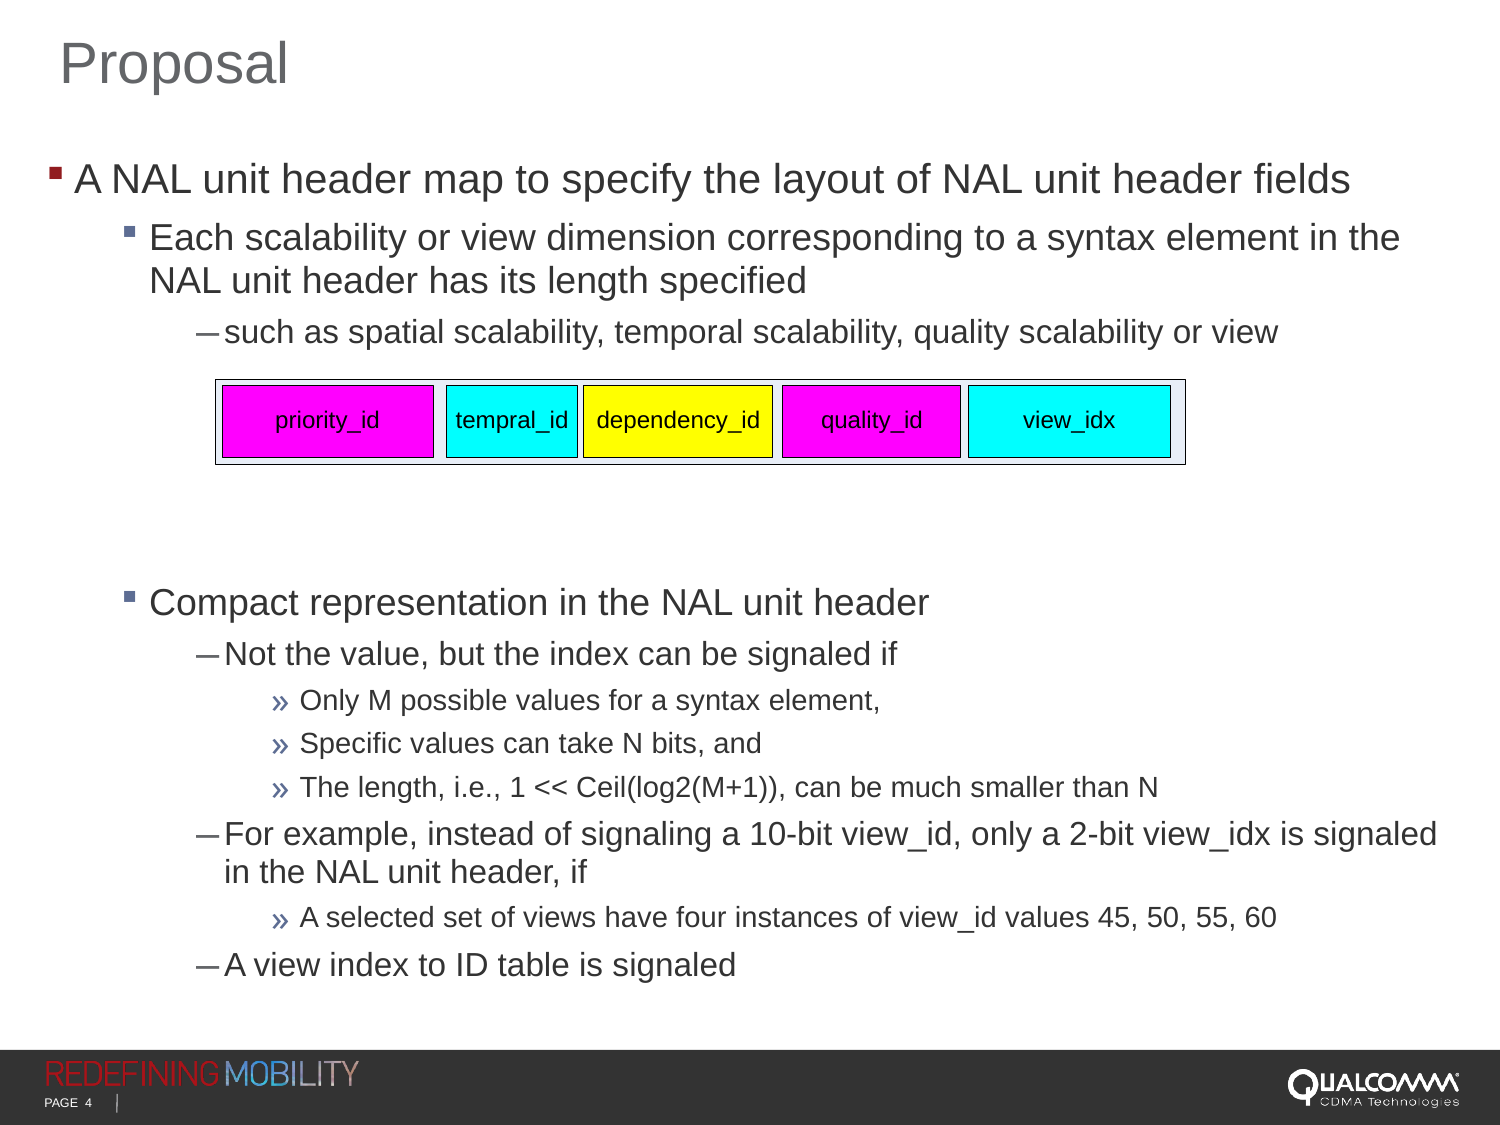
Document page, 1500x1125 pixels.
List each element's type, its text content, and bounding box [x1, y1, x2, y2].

picture [31, 1049, 369, 1098]
picture [212, 375, 1188, 468]
list A NAL unit header map to specify the layout of NAL unit header fields Each scalability or view dimension corresponding to a syntax element in the NAL unit header has its length specified such as spatial scalability, temporal scalability, quality scalability or view Compact representation in the NAL unit header Not the value, but the index can be signaled if Only M possible values for a syntax element, Specific values can take N bits, and The length, i.e., 1 << Ceil(log2(M+1)), can be much smaller than N For example, instead of signaling a 10-bit view_id, only a 2-bit view_idx is signaled in the NAL unit header, if A selected set of views have four instances of view_id values 45, 50, 55, 60 A view index to ID table is signaled [30, 148, 1469, 1021]
picture [1278, 1058, 1478, 1114]
title Proposal [44, 20, 1483, 113]
